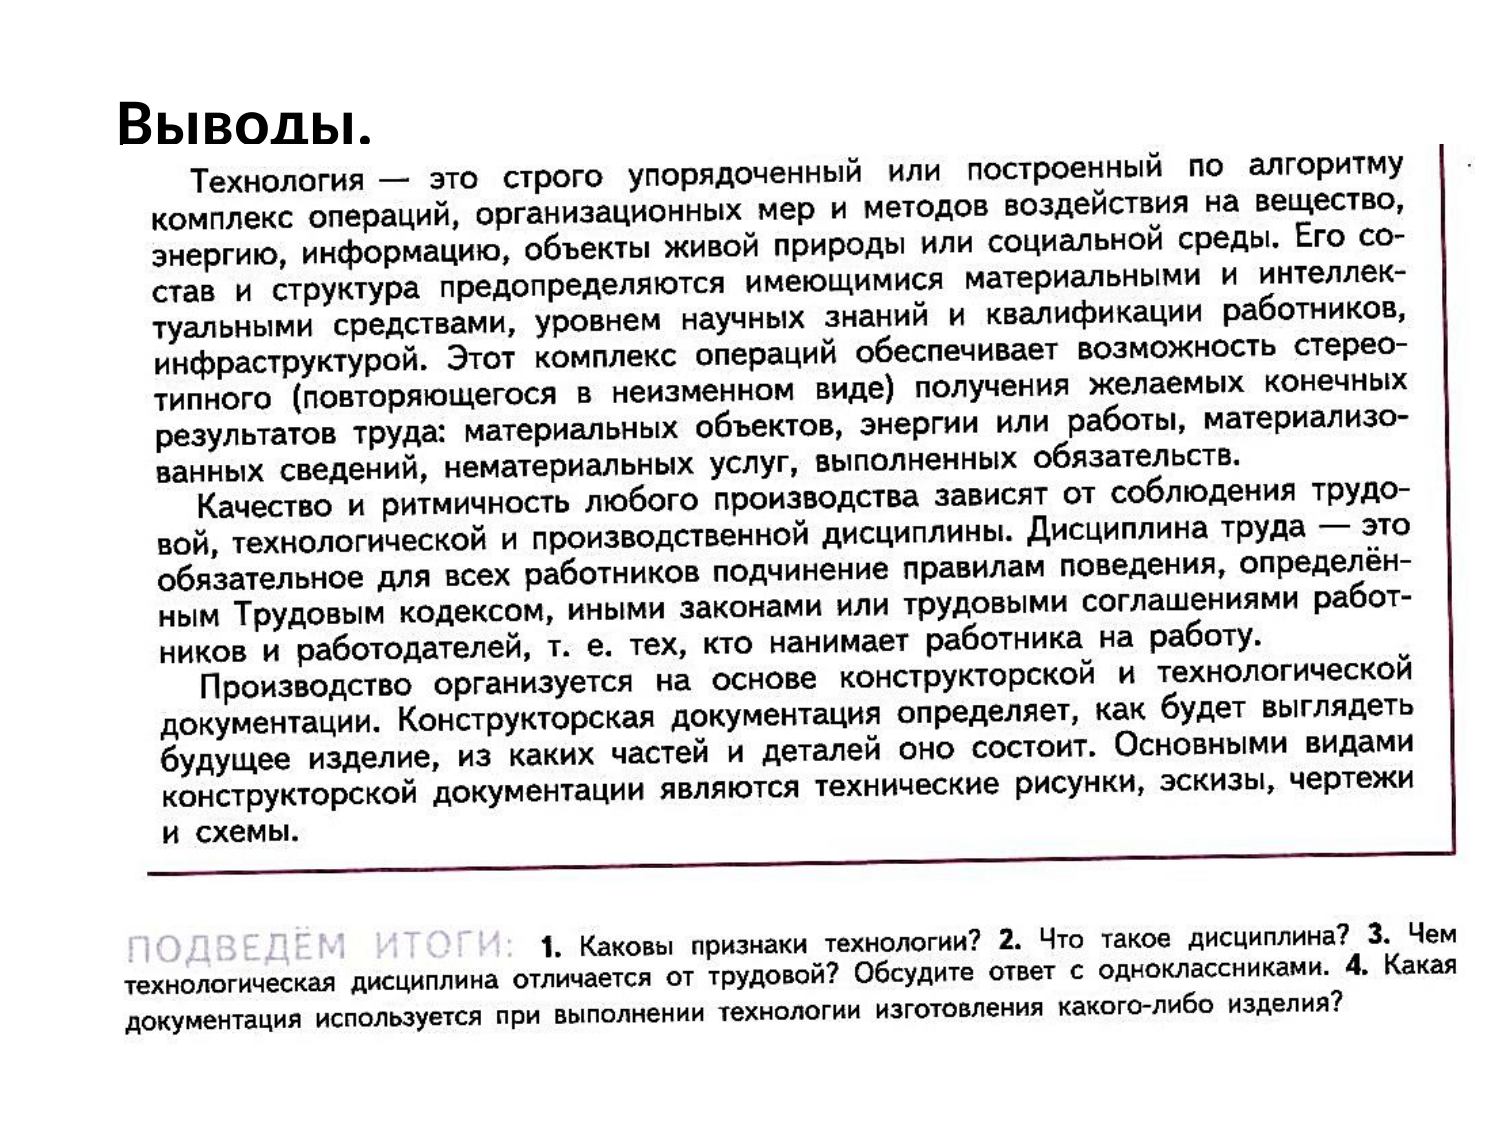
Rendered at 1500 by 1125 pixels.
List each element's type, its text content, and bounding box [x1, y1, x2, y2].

picture [123, 144, 1476, 1048]
text_box Выводы. [101, 24, 1452, 213]
